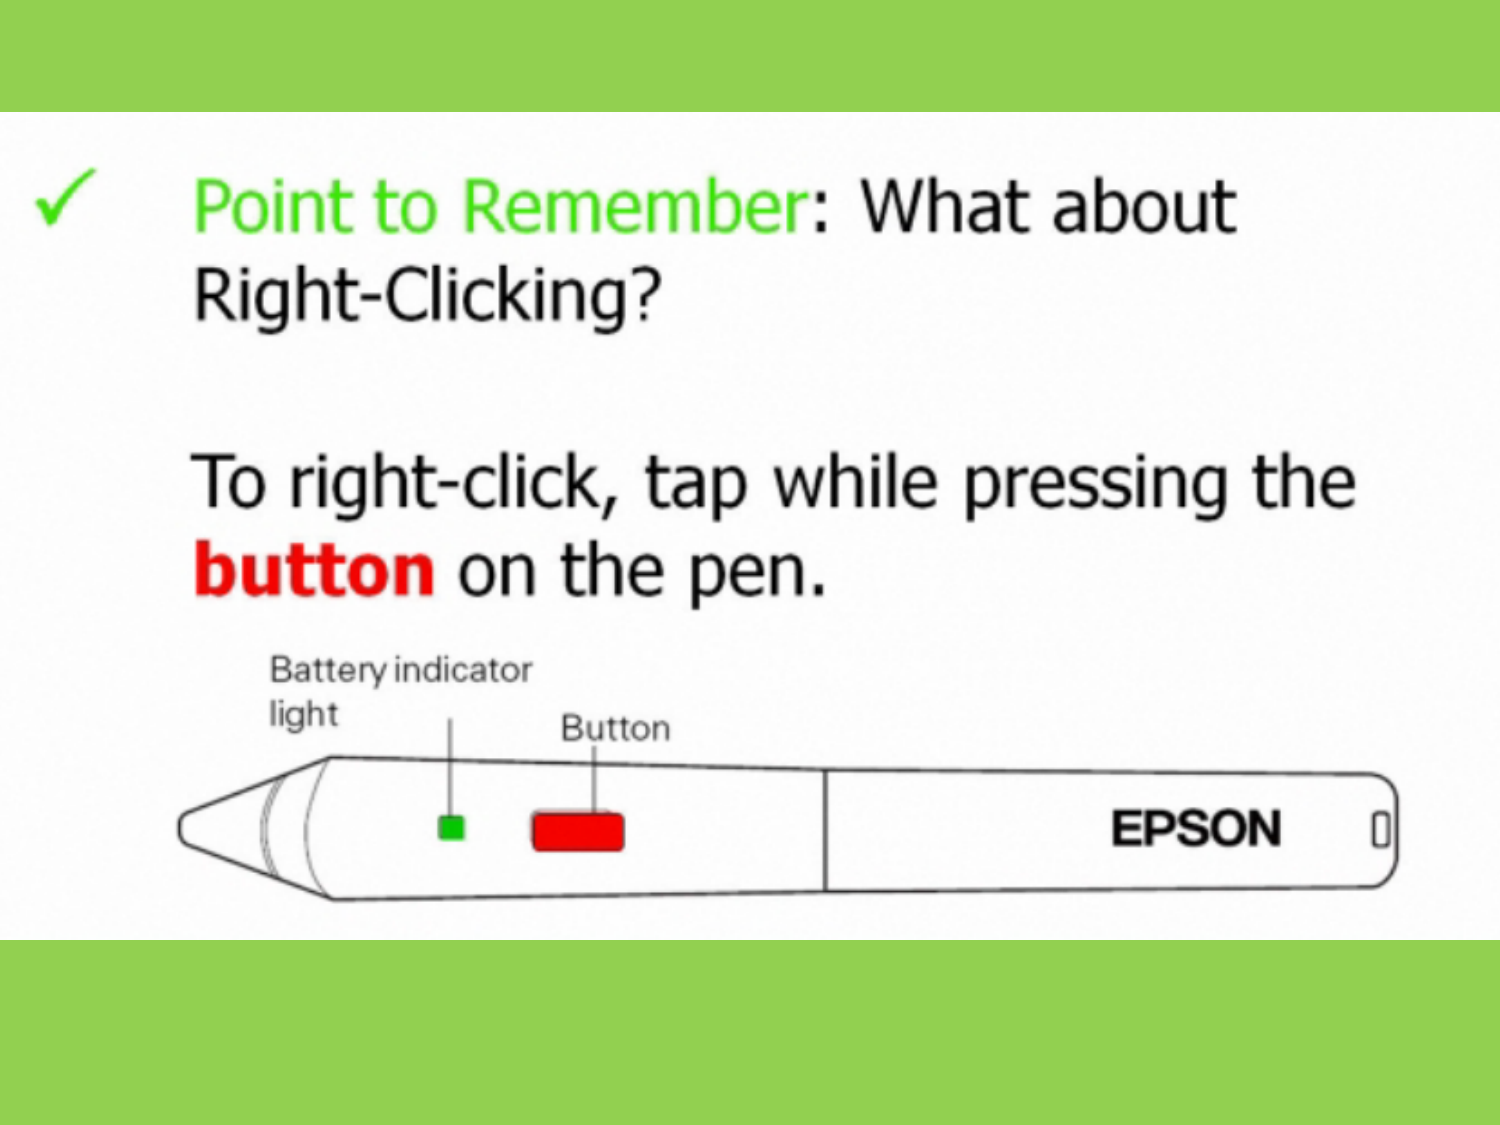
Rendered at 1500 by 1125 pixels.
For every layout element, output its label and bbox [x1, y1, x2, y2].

list [0, 112, 1500, 940]
